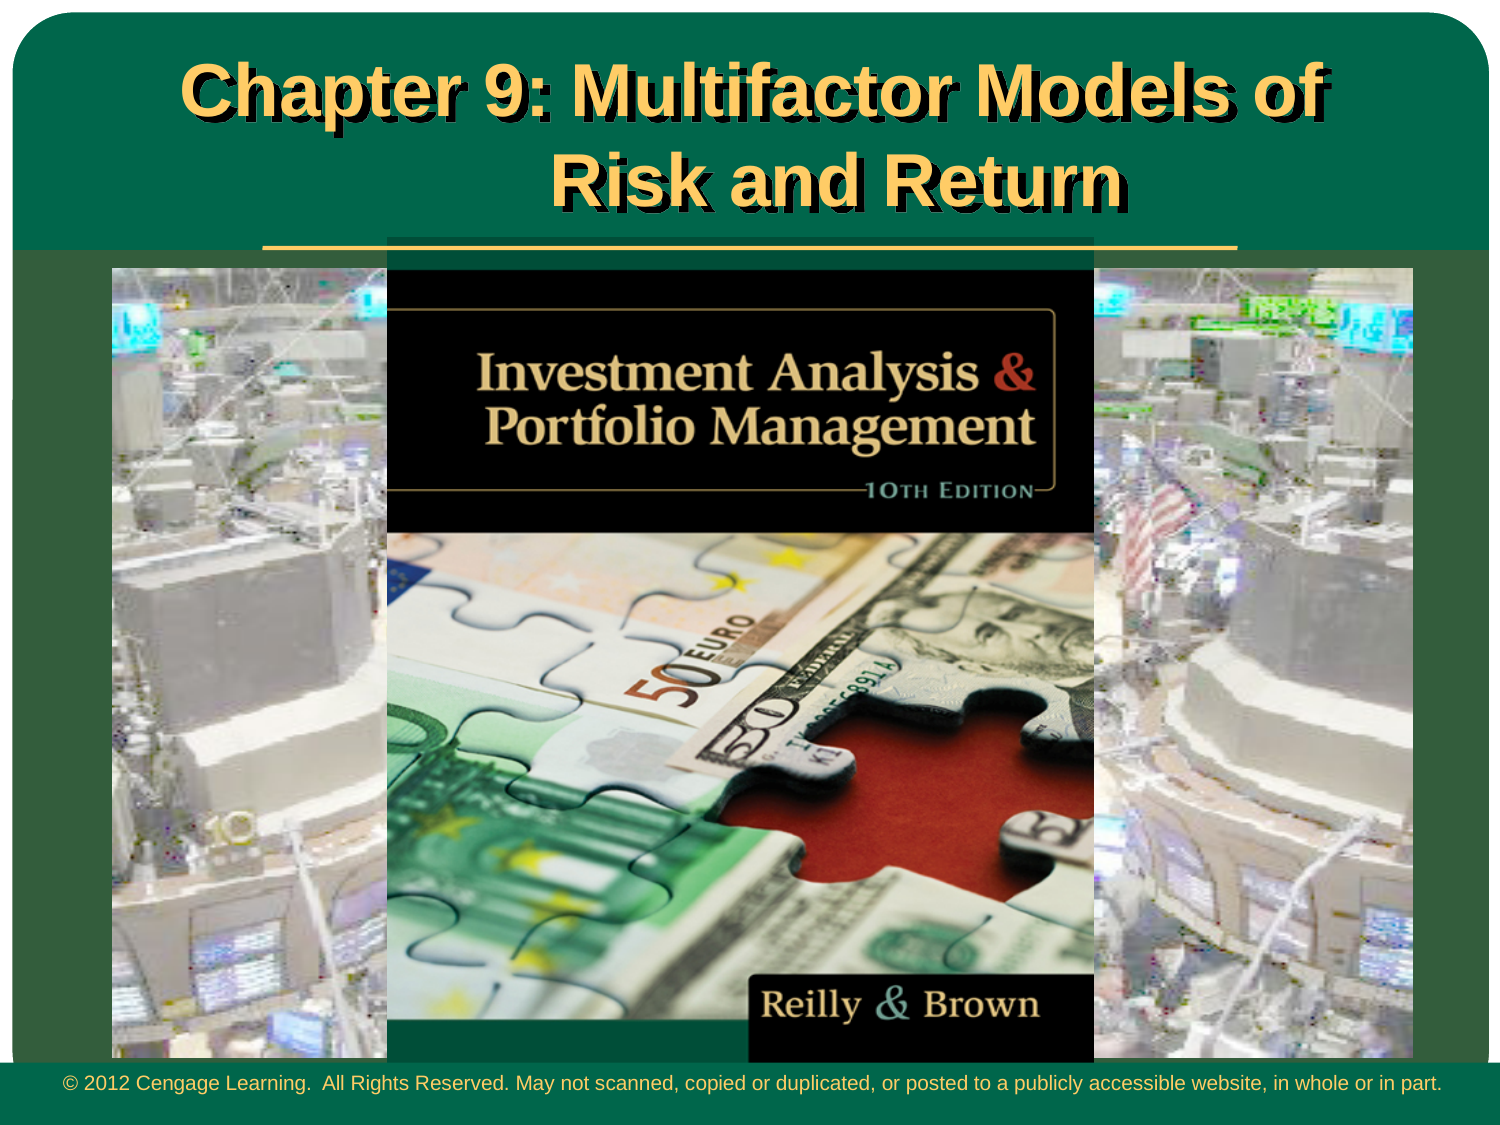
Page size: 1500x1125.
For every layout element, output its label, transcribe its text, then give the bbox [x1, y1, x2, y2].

picture [112, 628, 1413, 1062]
footer © 2012 Cengage Learning. All Rights Reserved. May not scanned, copied or duplicated, or posted to a publicly accessible website, in whole or in part. [0, 1062, 1500, 1125]
title Chapter 9: Multifactor Models of Risk and Return [24, 24, 1500, 238]
text_box [384, 718, 1013, 779]
text_box [300, 575, 1228, 636]
text_box [0, 0, 1500, 628]
